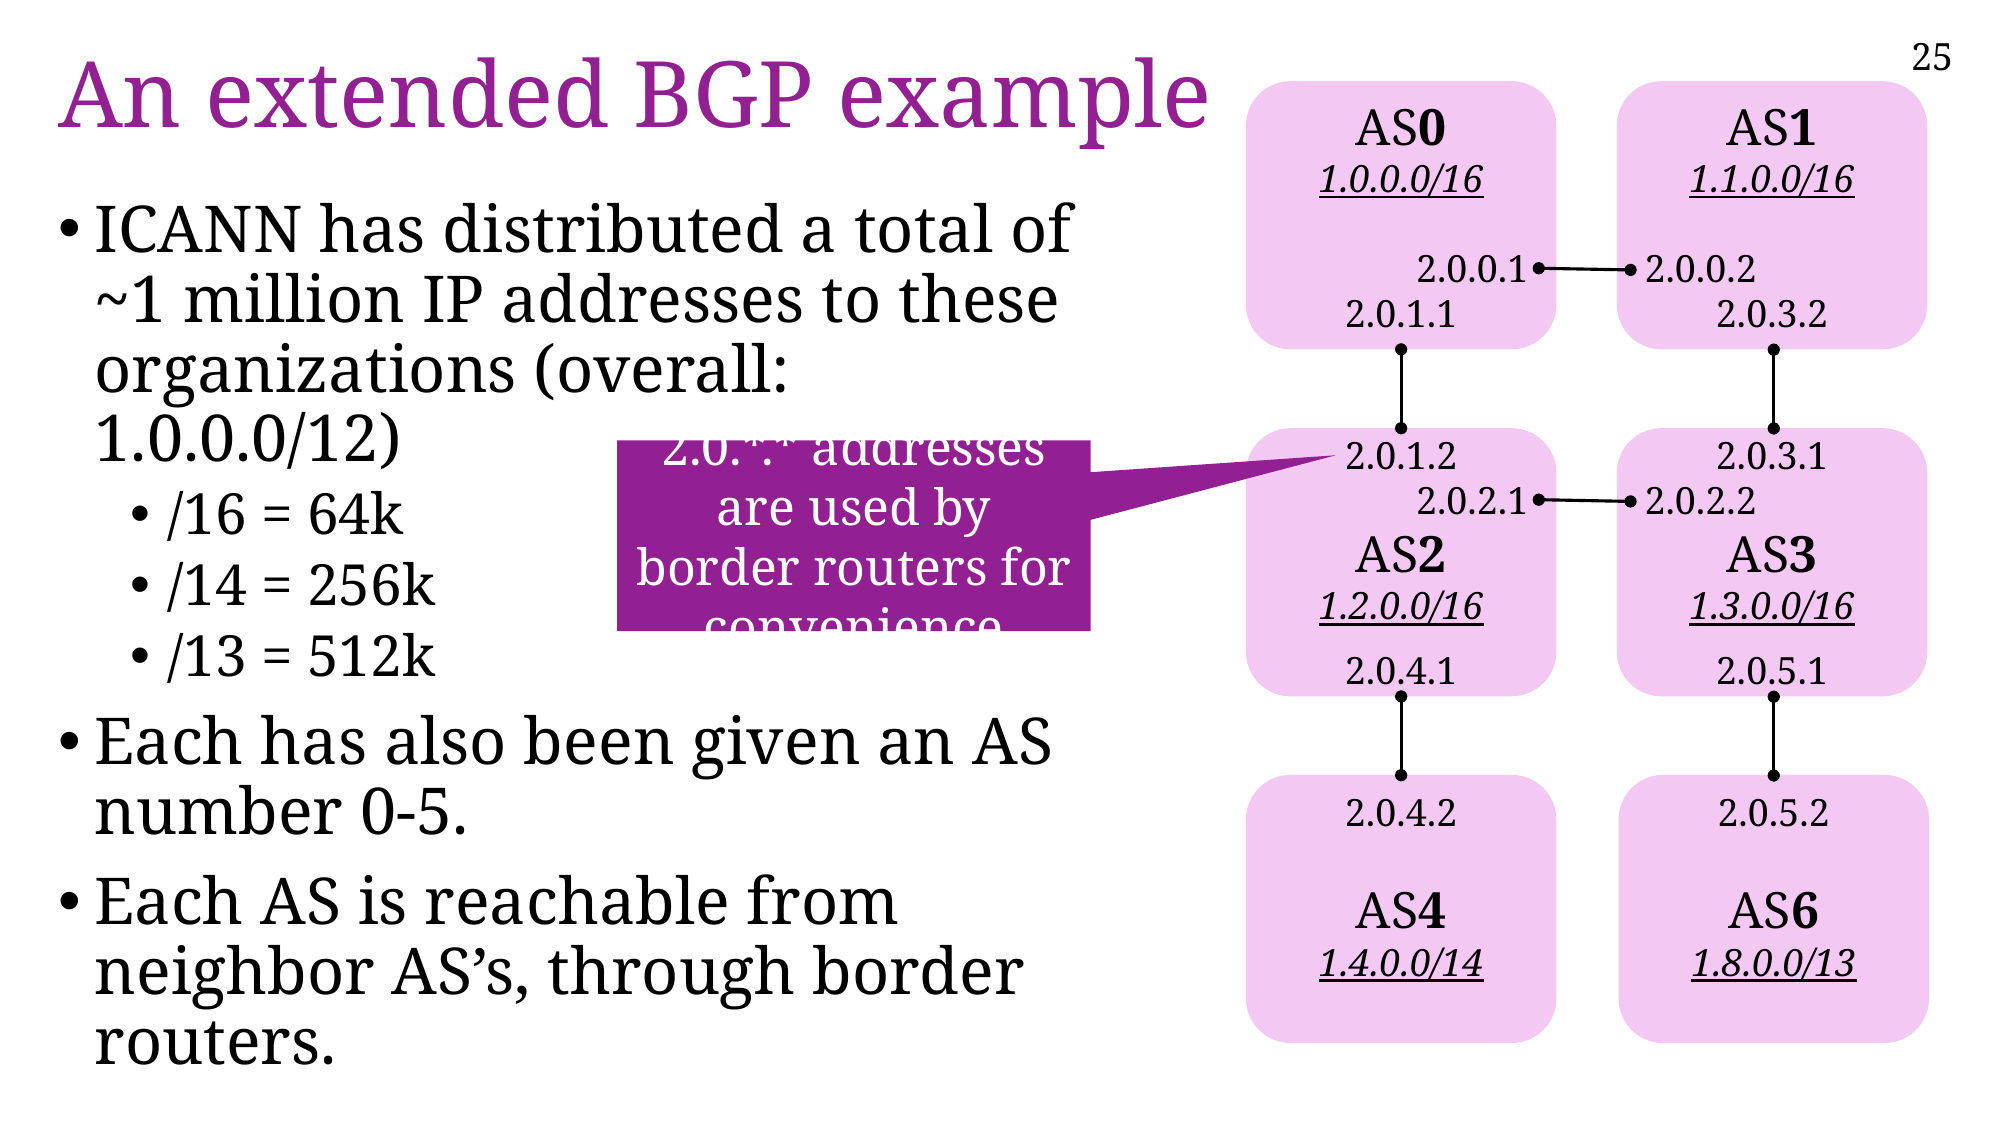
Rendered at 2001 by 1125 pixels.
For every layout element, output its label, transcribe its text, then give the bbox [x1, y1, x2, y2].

list ICANN has distributed a total of ~1 million IP addresses to these organizations (overall: 1.0.0.0/12) /16 = 64k /14 = 256k /13 = 512k Each has also been given an AS number 0-5. Each AS is reachable from neighbor AS’s, through border routers. [43, 188, 1091, 1107]
text_box 2.0.*.* addresses are used by border routers for convenience [616, 439, 1245, 633]
title An extended BGP example [43, 25, 1953, 171]
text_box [1245, 81, 1930, 1044]
